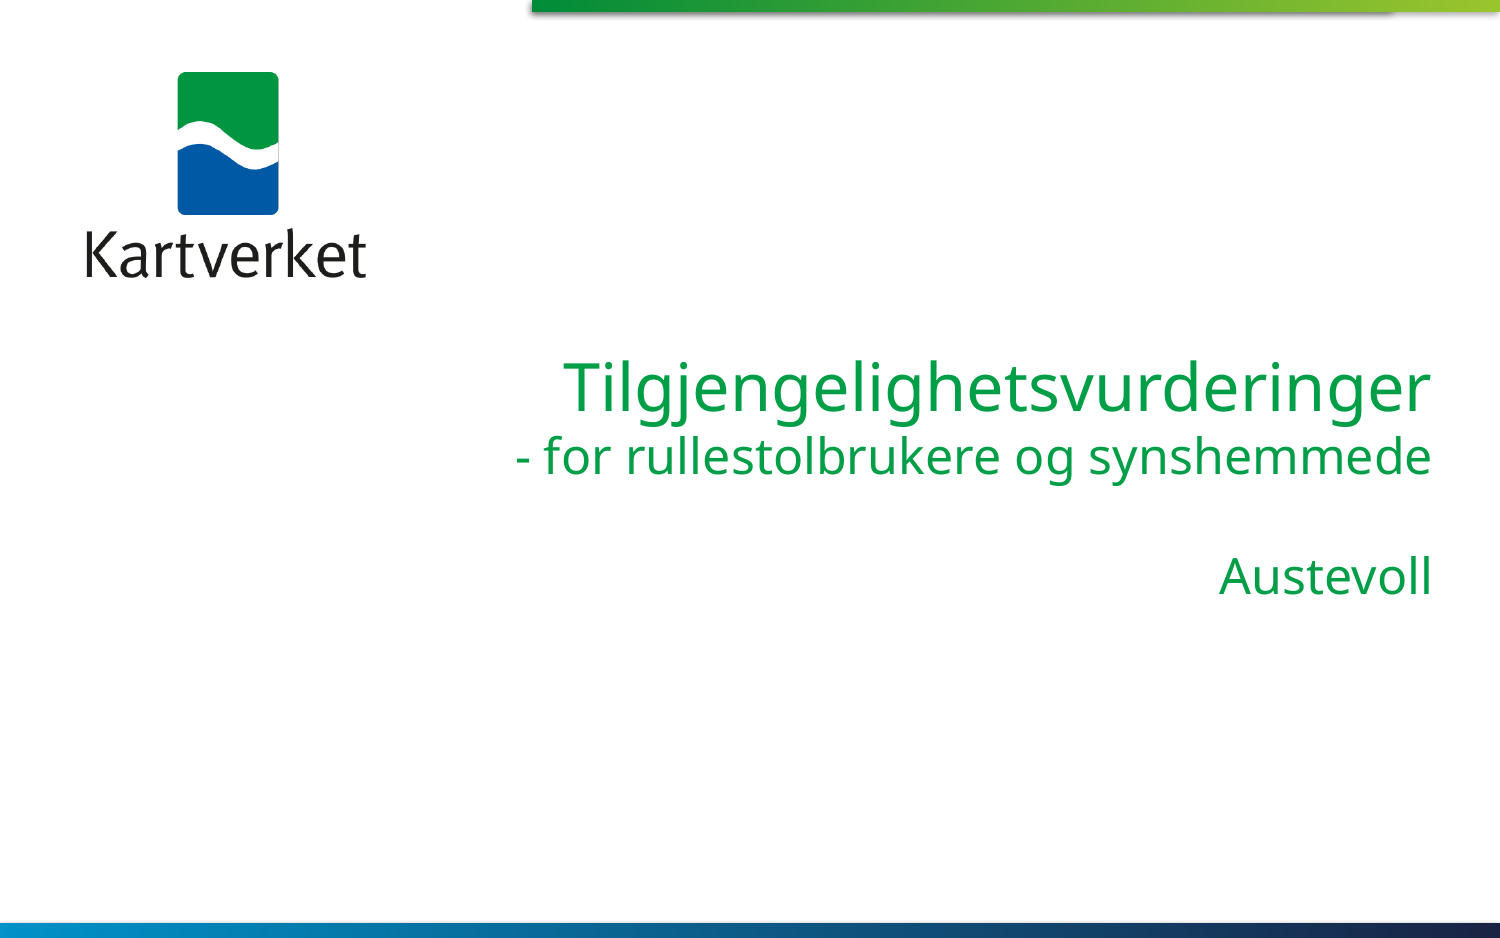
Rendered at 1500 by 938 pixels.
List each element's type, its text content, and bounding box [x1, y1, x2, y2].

text_box Tilgjengelighetsvurderinger - for rullestolbrukere og synshemmede Austevoll [66, 337, 1449, 613]
